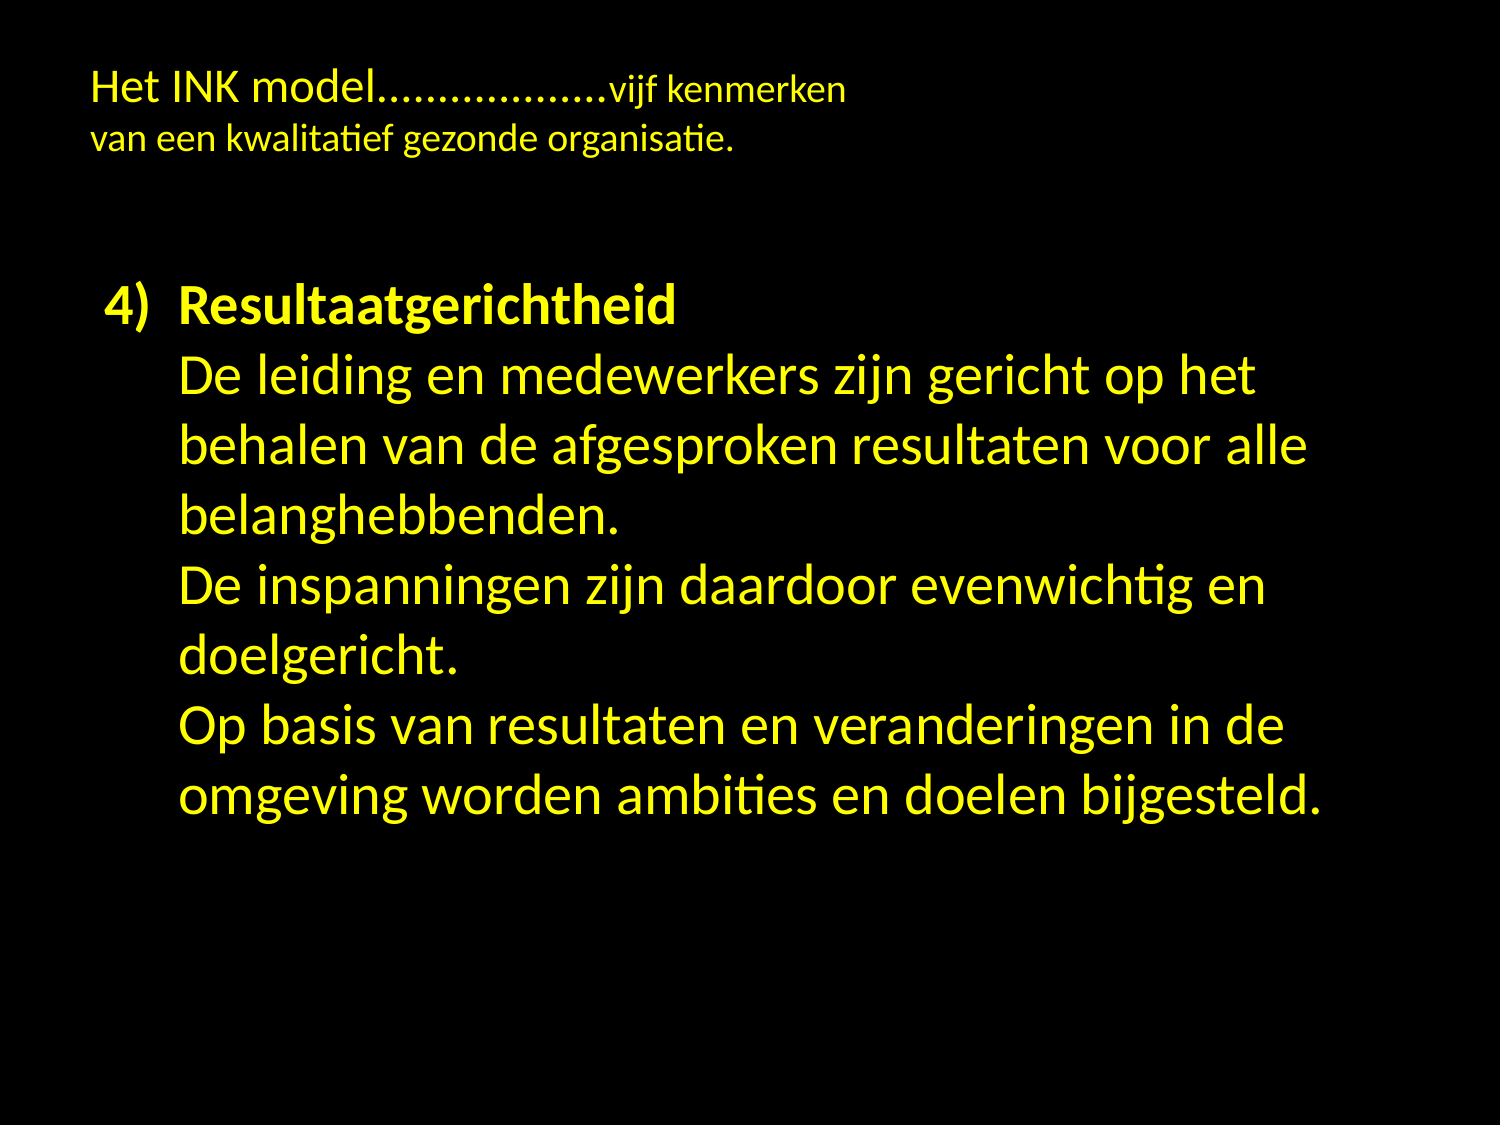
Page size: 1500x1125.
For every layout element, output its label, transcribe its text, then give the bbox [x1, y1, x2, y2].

text_box 4) Resultaatgerichtheid De leiding en medewerkers zijn gericht op het behalen van de afgesproken resultaten voor alle belanghebbenden. De inspanningen zijn daardoor evenwichtig en doelgericht. Op basis van resultaten en veranderingen in de omgeving worden ambities en doelen bijgesteld. [89, 258, 1418, 834]
title Het INK model...................vijf kenmerken van een kwalitatief gezonde organisatie. [75, 45, 1429, 168]
